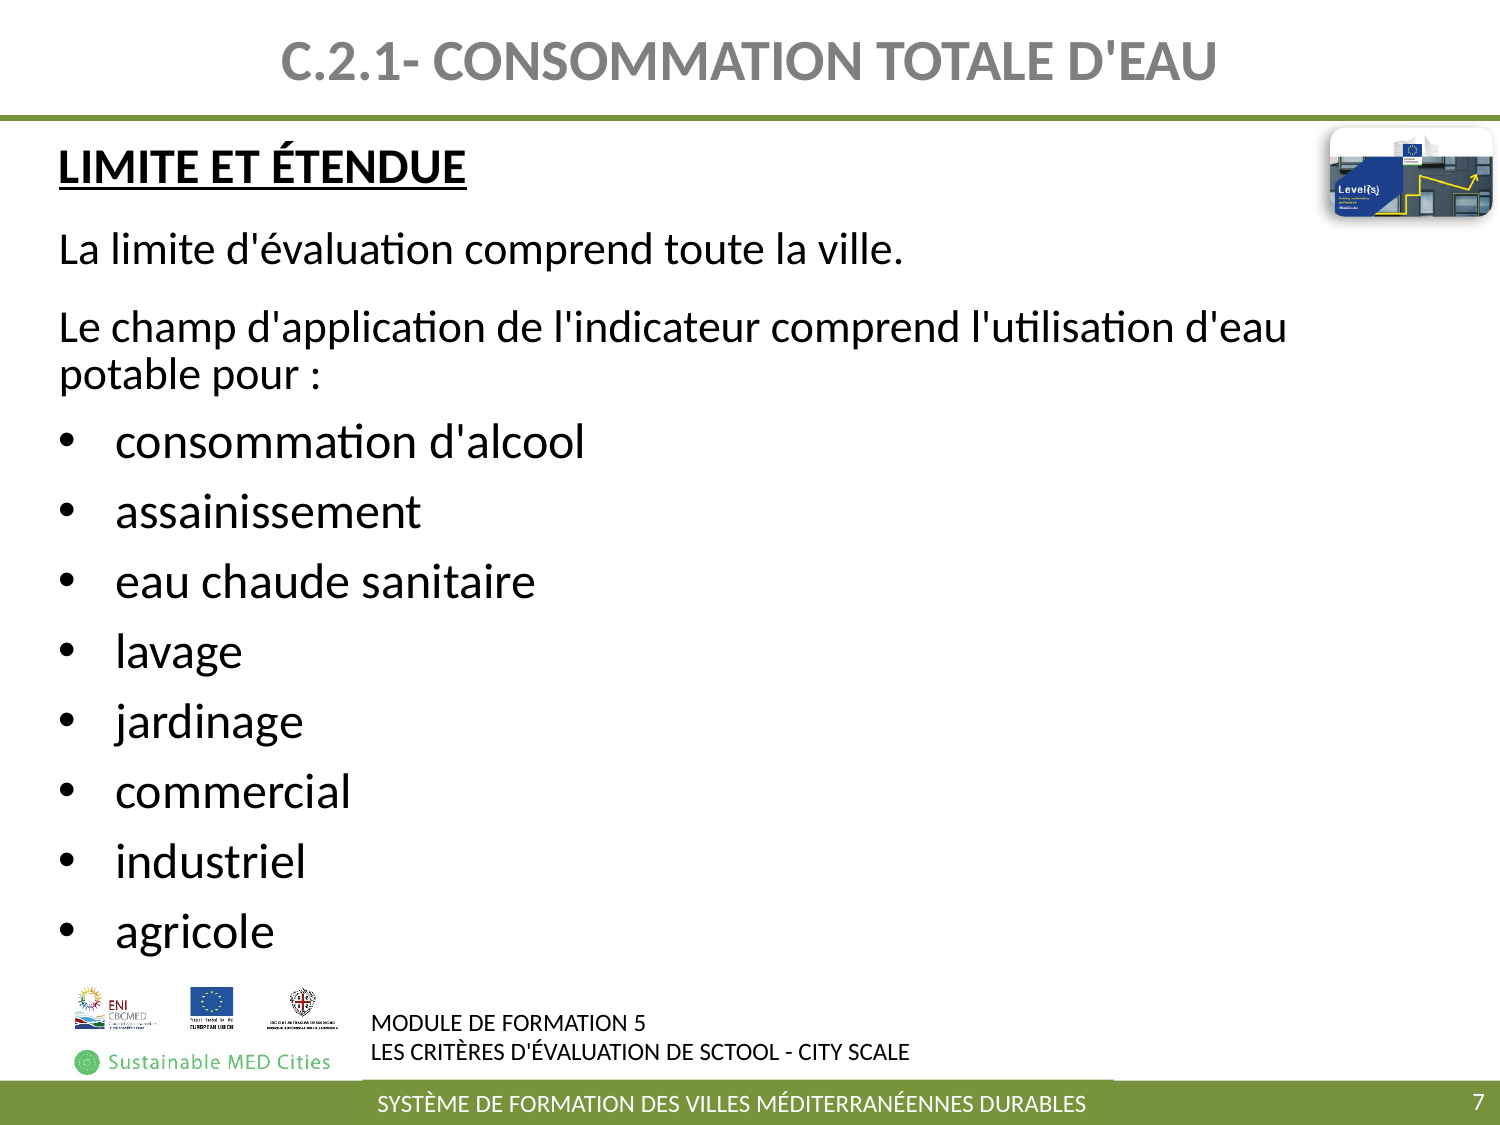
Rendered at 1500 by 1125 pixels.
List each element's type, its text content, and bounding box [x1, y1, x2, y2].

picture [1329, 127, 1493, 217]
text_box C.2.1- CONSOMMATION TOTALE D'EAU [0, 0, 1500, 115]
picture [62, 995, 356, 1080]
list LIMITE ET ÉTENDUE La limite d'évaluation comprend toute la ville. Le champ d'application de l'indicateur comprend l'utilisation d'eau potable pour : consommation d'alcool assainissement eau chaude sanitaire lavage jardinage commercial industriel agricole [43, 126, 1451, 995]
slide_number ‹#› [1149, 1074, 1500, 1125]
text_box SYSTÈME DE FORMATION DES VILLES MÉDITERRANÉENNES DURABLES [362, 1079, 1114, 1125]
